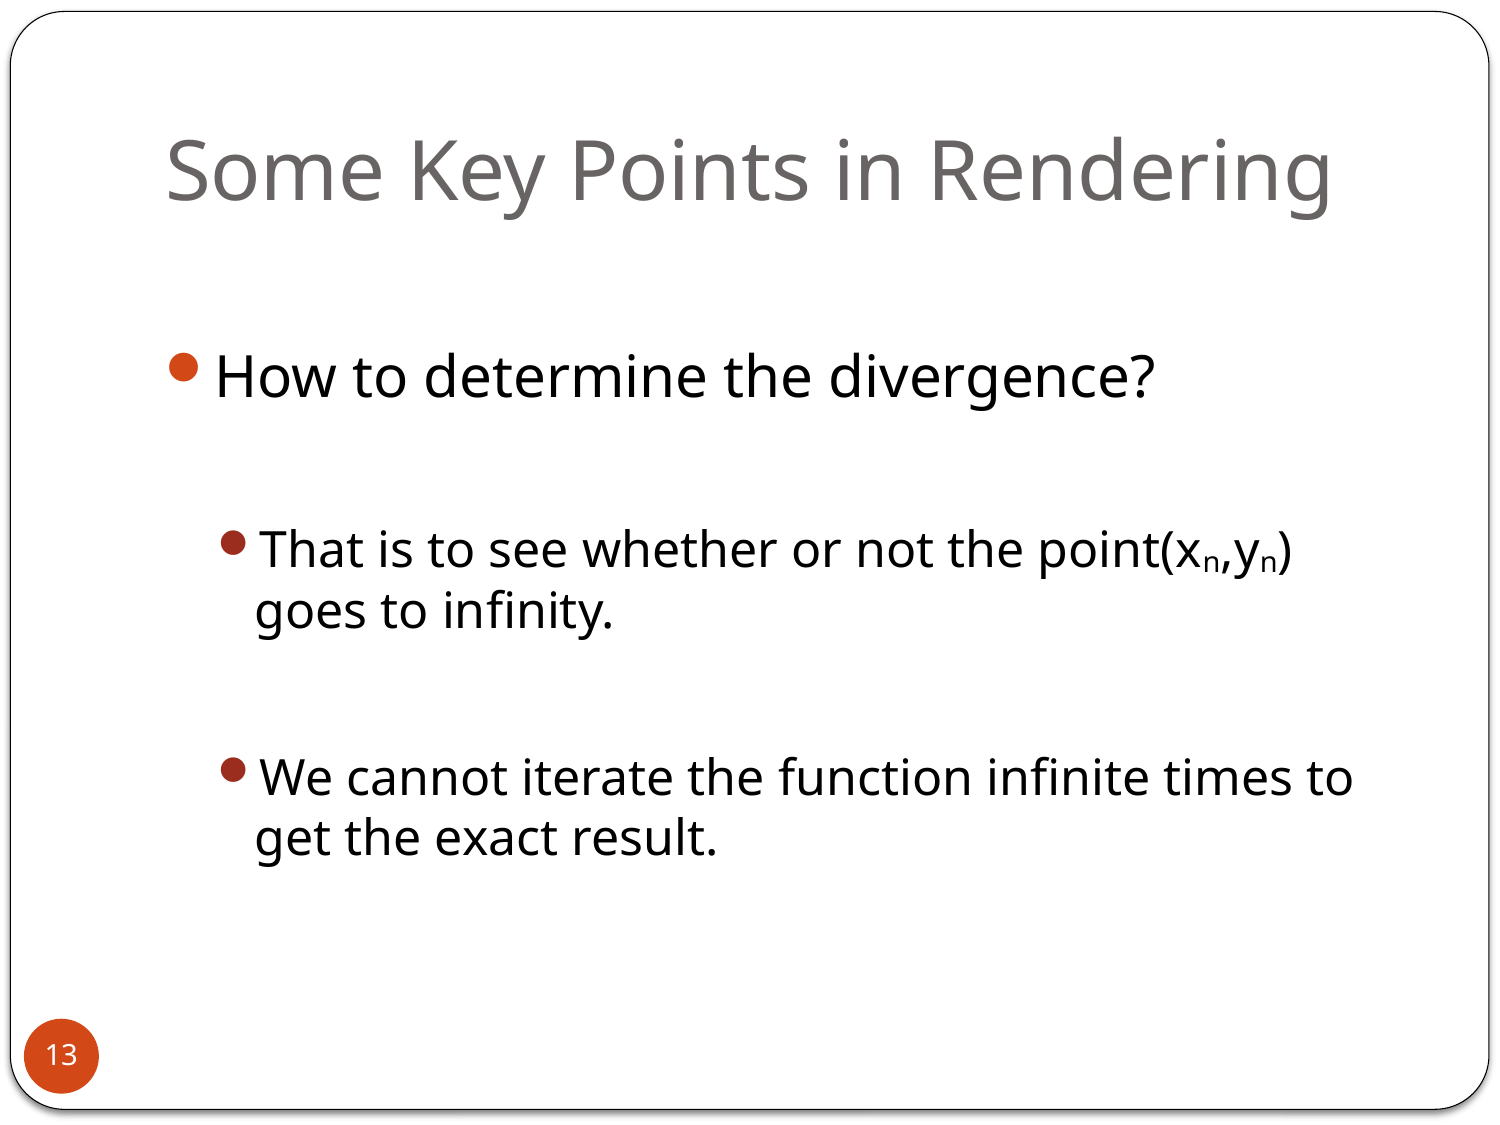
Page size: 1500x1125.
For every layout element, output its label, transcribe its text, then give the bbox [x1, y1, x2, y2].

list How to determine the divergence? That is to see whether or not the point(xn,yn) goes to infinity. We cannot iterate the function infinite times to get the exact result. [150, 237, 1425, 988]
slide_number 13 [23, 1018, 99, 1094]
title Some Key Points in Rendering [150, 45, 1425, 233]
